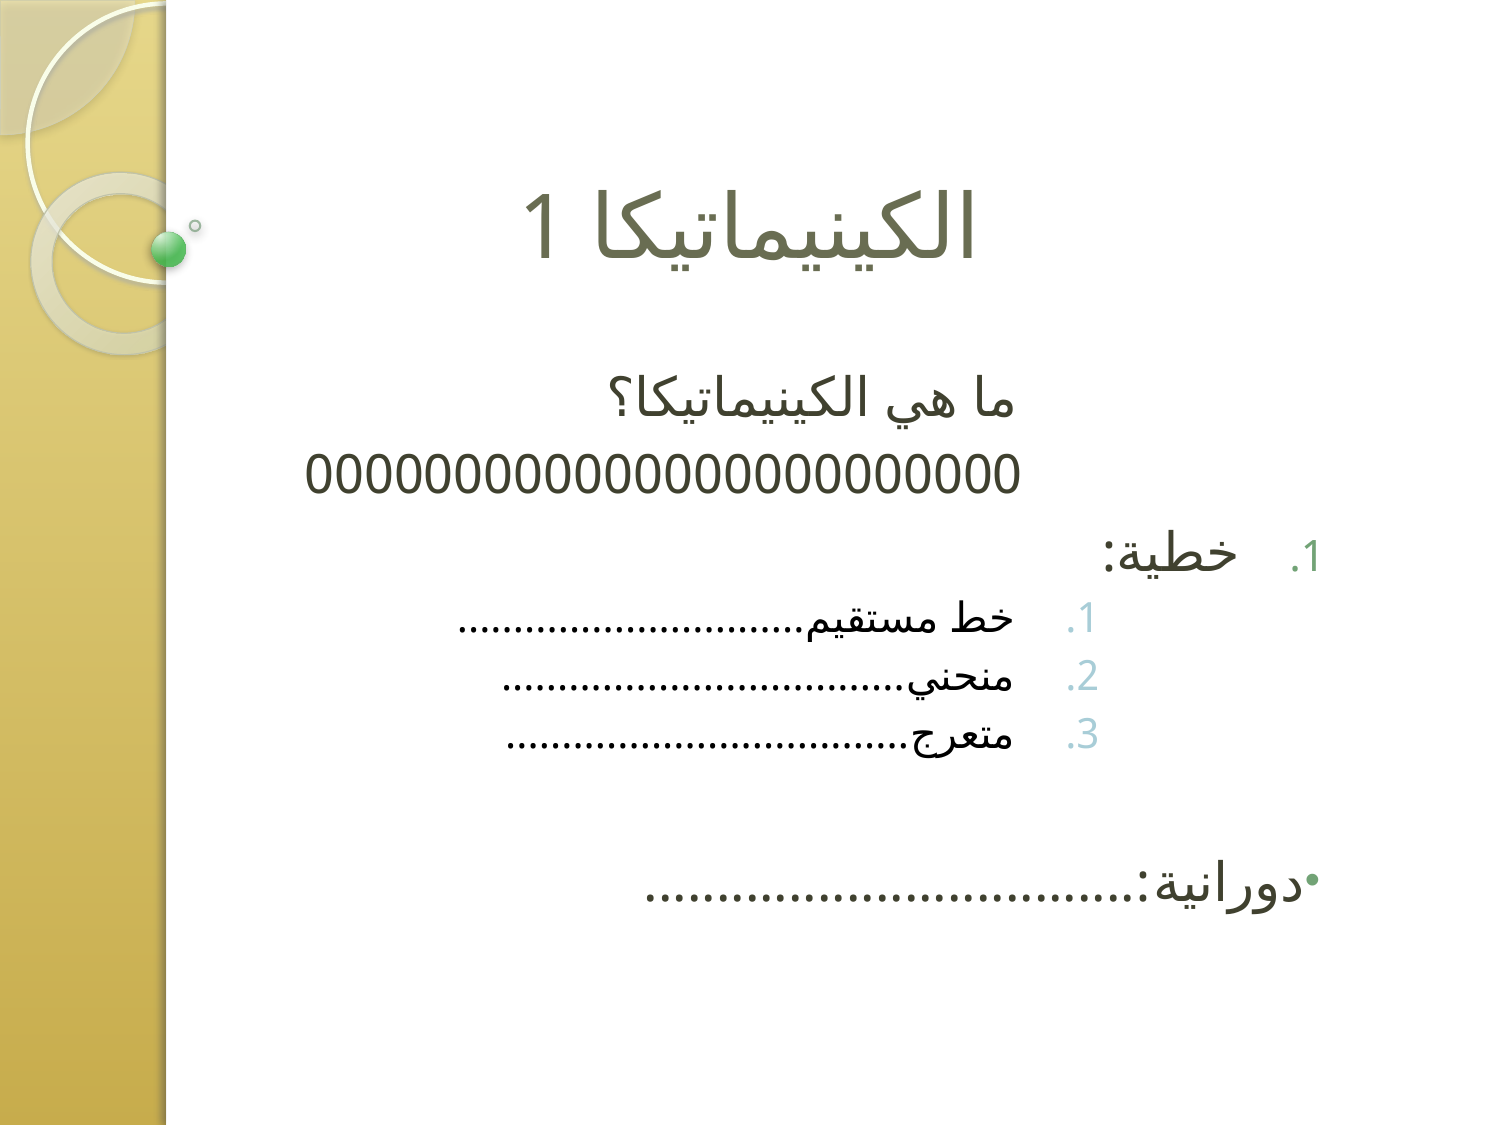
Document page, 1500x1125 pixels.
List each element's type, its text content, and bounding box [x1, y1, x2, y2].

title الكينيماتيكا 1 [112, 42, 1388, 284]
subtitle ما هي الكينيماتيكا؟ 000000000000000000000000 خطية: خط مستقيم............................... منحني.................................... متعرج.................................... دورانية:.................................. [289, 361, 1340, 976]
